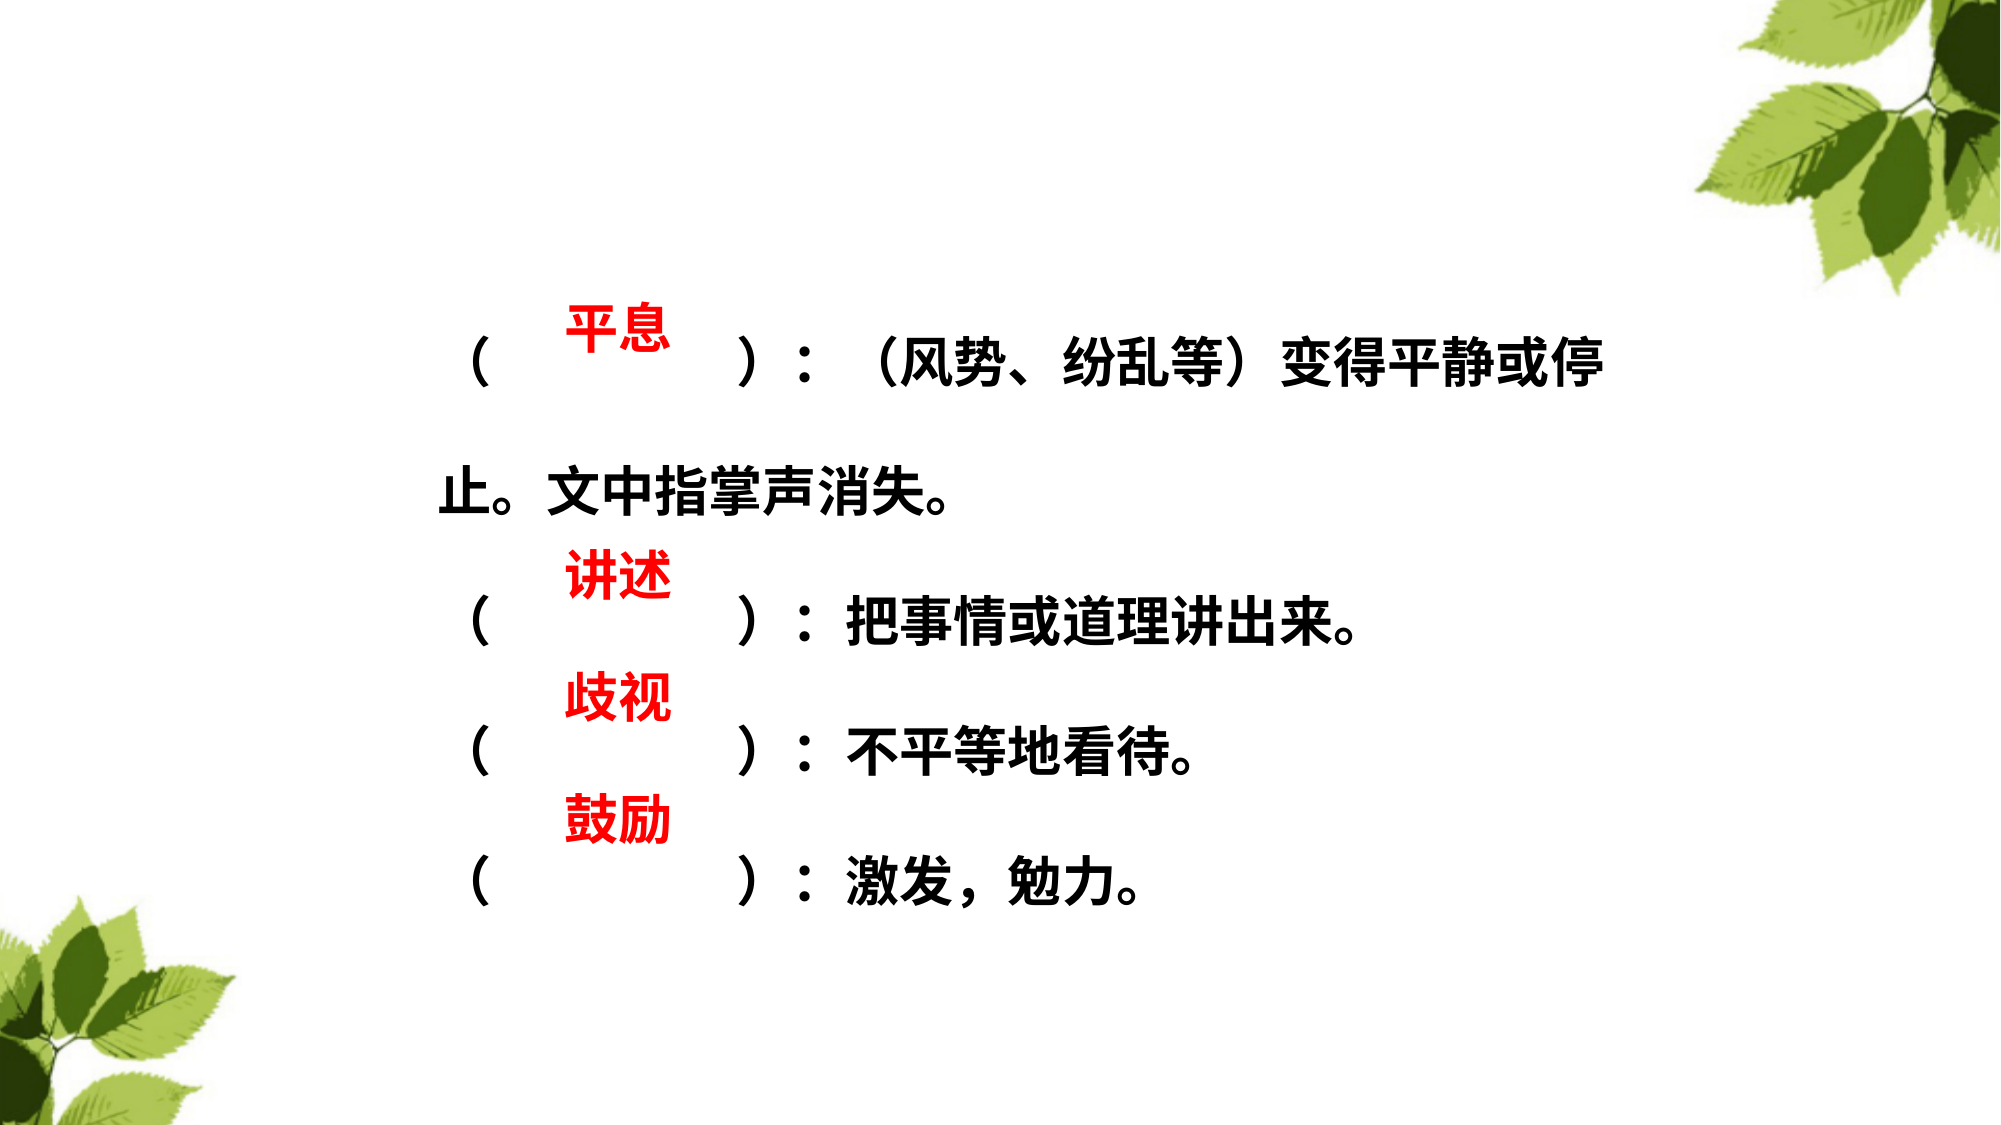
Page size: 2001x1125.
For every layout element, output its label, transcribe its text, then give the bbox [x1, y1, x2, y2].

text_box 讲述 [549, 534, 701, 614]
text_box 歧视 [549, 656, 698, 736]
text_box 鼓励 [549, 778, 707, 858]
text_box （ ）：（风势、纷乱等）变得平静或停 止。文中指掌声消失。 （ ）：把事情或道理讲出来。 （ ）：不平等地看待。 （ ）：激发，勉力。 [422, 255, 1813, 952]
text_box 平息 [549, 286, 704, 367]
picture [1687, 0, 2001, 303]
picture [0, 890, 242, 1125]
